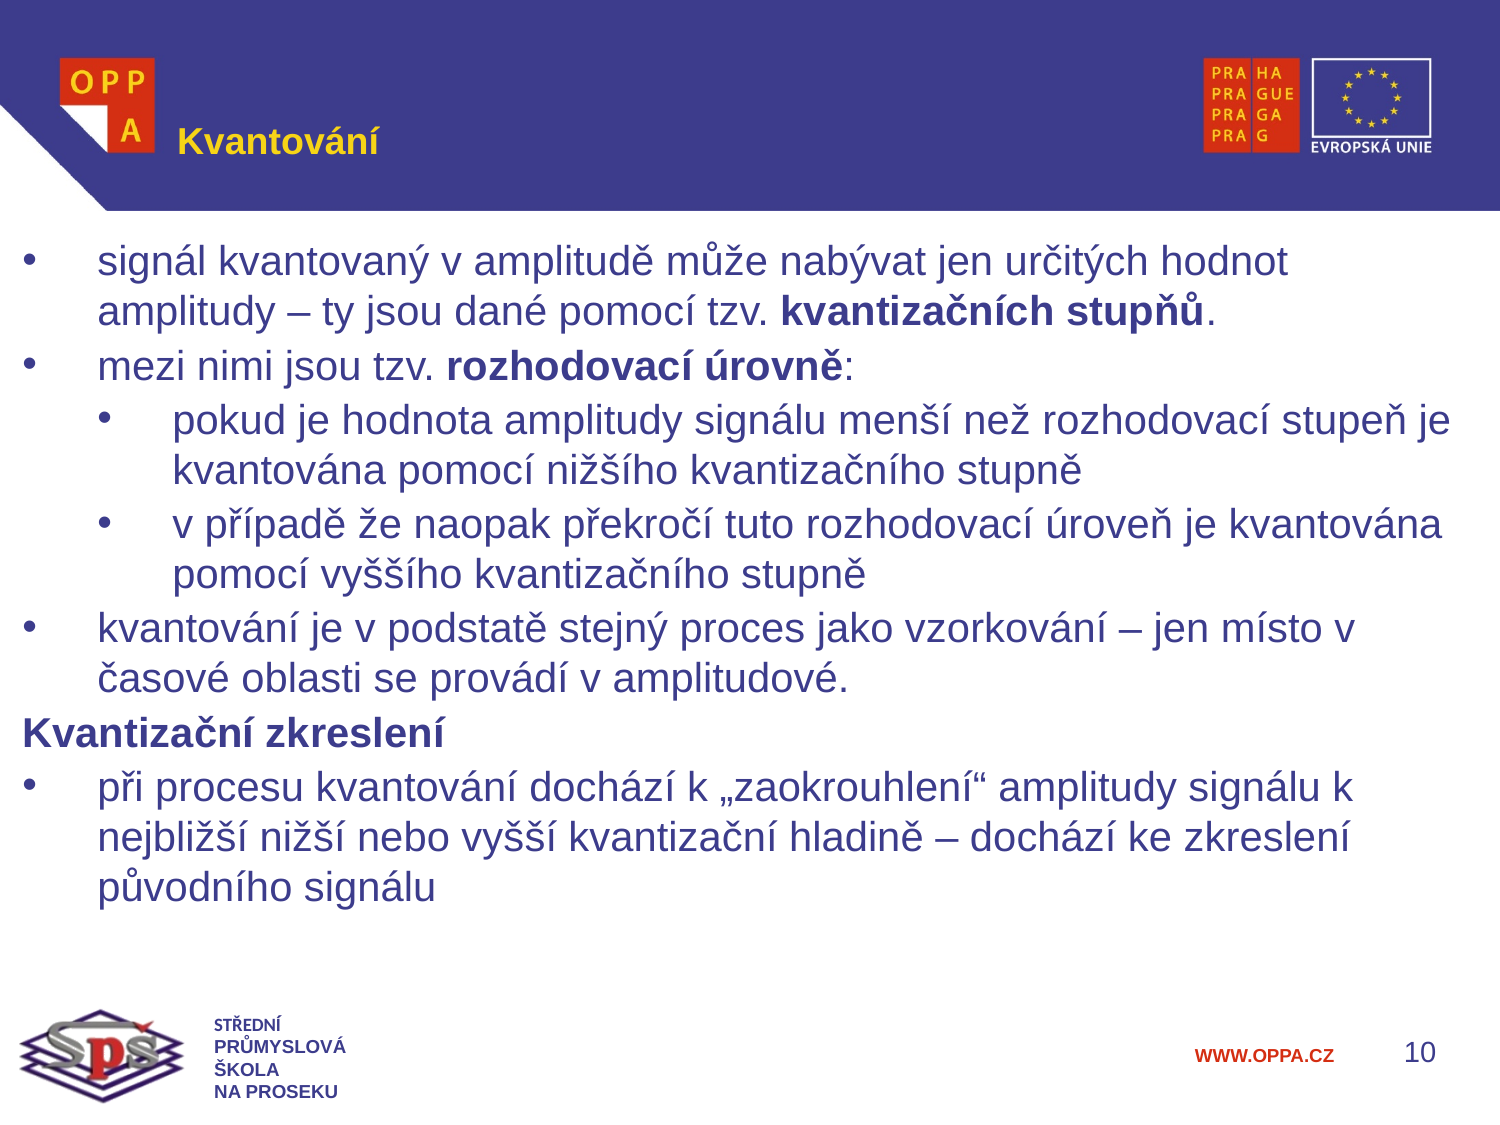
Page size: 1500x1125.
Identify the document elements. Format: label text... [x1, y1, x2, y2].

text_box signál kvantovaný v amplitudě může nabývat jen určitých hodnot amplitudy – ty jsou dané pomocí tzv. kvantizačních stupňů. mezi nimi jsou tzv. rozhodovací úrovně: pokud je hodnota amplitudy signálu menší než rozhodovací stupeň je kvantována pomocí nižšího kvantizačního stupně v případě že naopak překročí tuto rozhodovací úroveň je kvantována pomocí vyššího kvantizačního stupně kvantování je v podstatě stejný proces jako vzorkování – jen místo v časové oblasti se provádí v amplitudové. Kvantizační zkreslení při procesu kvantování dochází k „zaokrouhlení“ amplitudy signálu k nejbližší nižší nebo vyšší kvantizační hladině – dochází ke zkreslení původního signálu [7, 226, 1490, 917]
picture [19, 1001, 186, 1107]
text_box STŘEDNÍ PRŮMYSLOVÁ ŠKOLA NA PROSEKU [199, 1004, 509, 1110]
picture [0, 0, 1500, 211]
slide_number 10 [1339, 1015, 1437, 1069]
title Kvantování [177, 38, 1171, 162]
